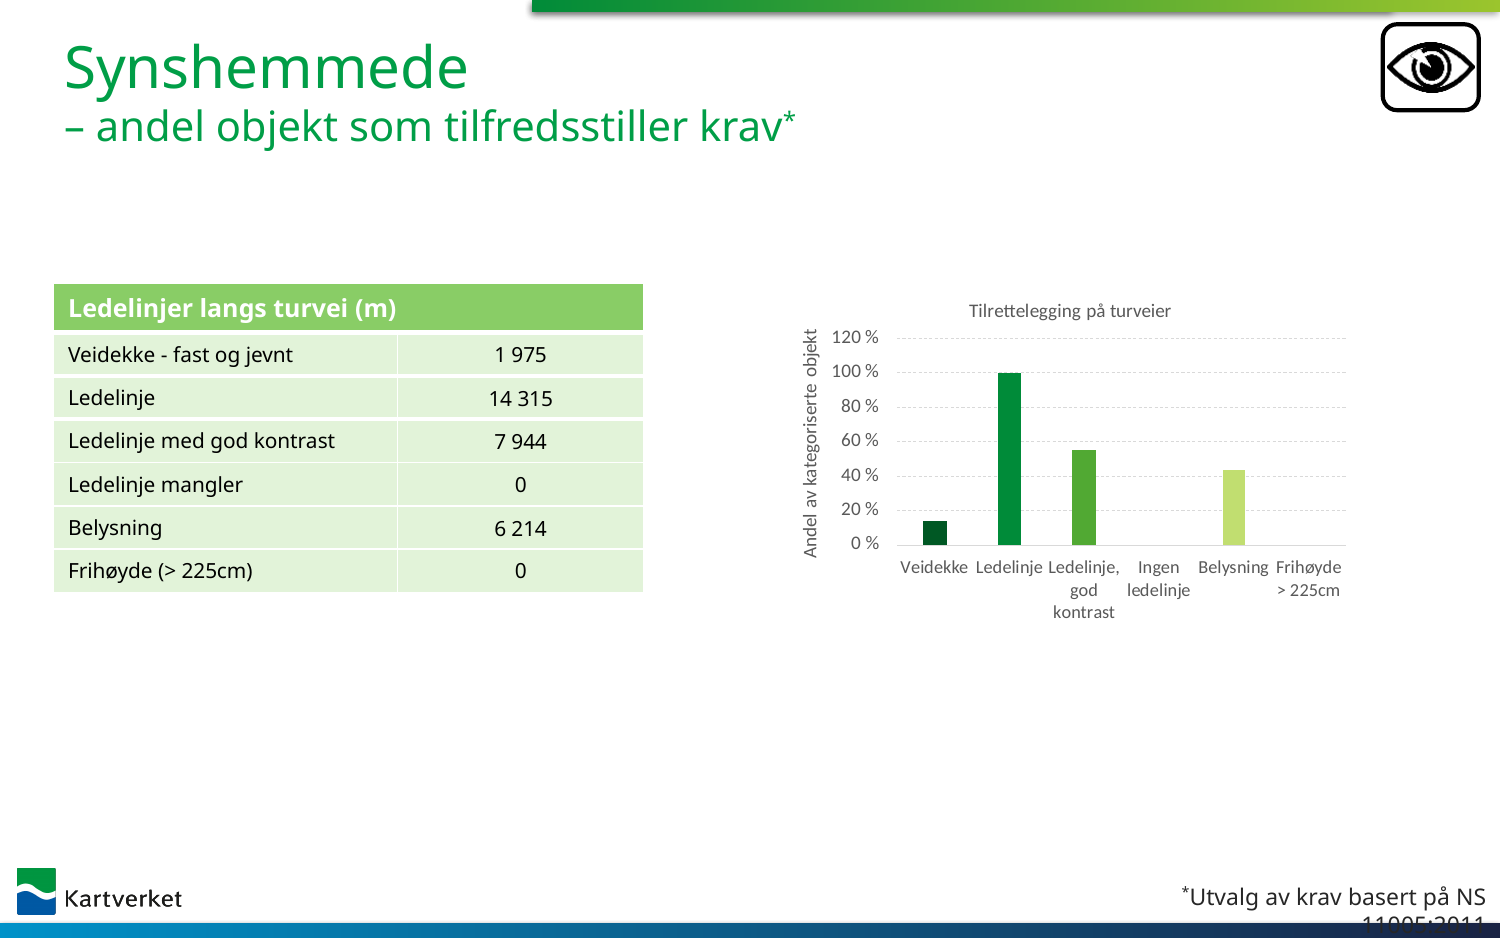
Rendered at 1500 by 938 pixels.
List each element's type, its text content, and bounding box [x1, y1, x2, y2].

table_cell 6 214 [398, 507, 643, 548]
table_cell 1 975 [398, 335, 643, 374]
table_cell Belysning [54, 507, 397, 548]
table_cell 14 315 [398, 378, 643, 417]
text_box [1382, 24, 1480, 111]
table_cell Frihøyde (> 225cm) [54, 550, 397, 592]
table_cell 0 [398, 463, 643, 505]
picture [791, 291, 1349, 630]
text_box Synshemmede – andel objekt som tilfredsstiller krav* [49, 24, 1431, 158]
table_cell Ledelinje med god kontrast [54, 421, 397, 462]
table_header Ledelinjer langs turvei (m) [54, 284, 643, 330]
table_cell Ledelinje mangler [54, 463, 397, 505]
text_box *Utvalg av krav basert på NS 11005:2011 [1068, 873, 1500, 938]
table_cell Ledelinje [54, 378, 397, 417]
table_cell 7 944 [398, 421, 643, 462]
table_cell 0 [398, 550, 643, 592]
table_cell Veidekke - fast og jevnt [54, 335, 397, 374]
